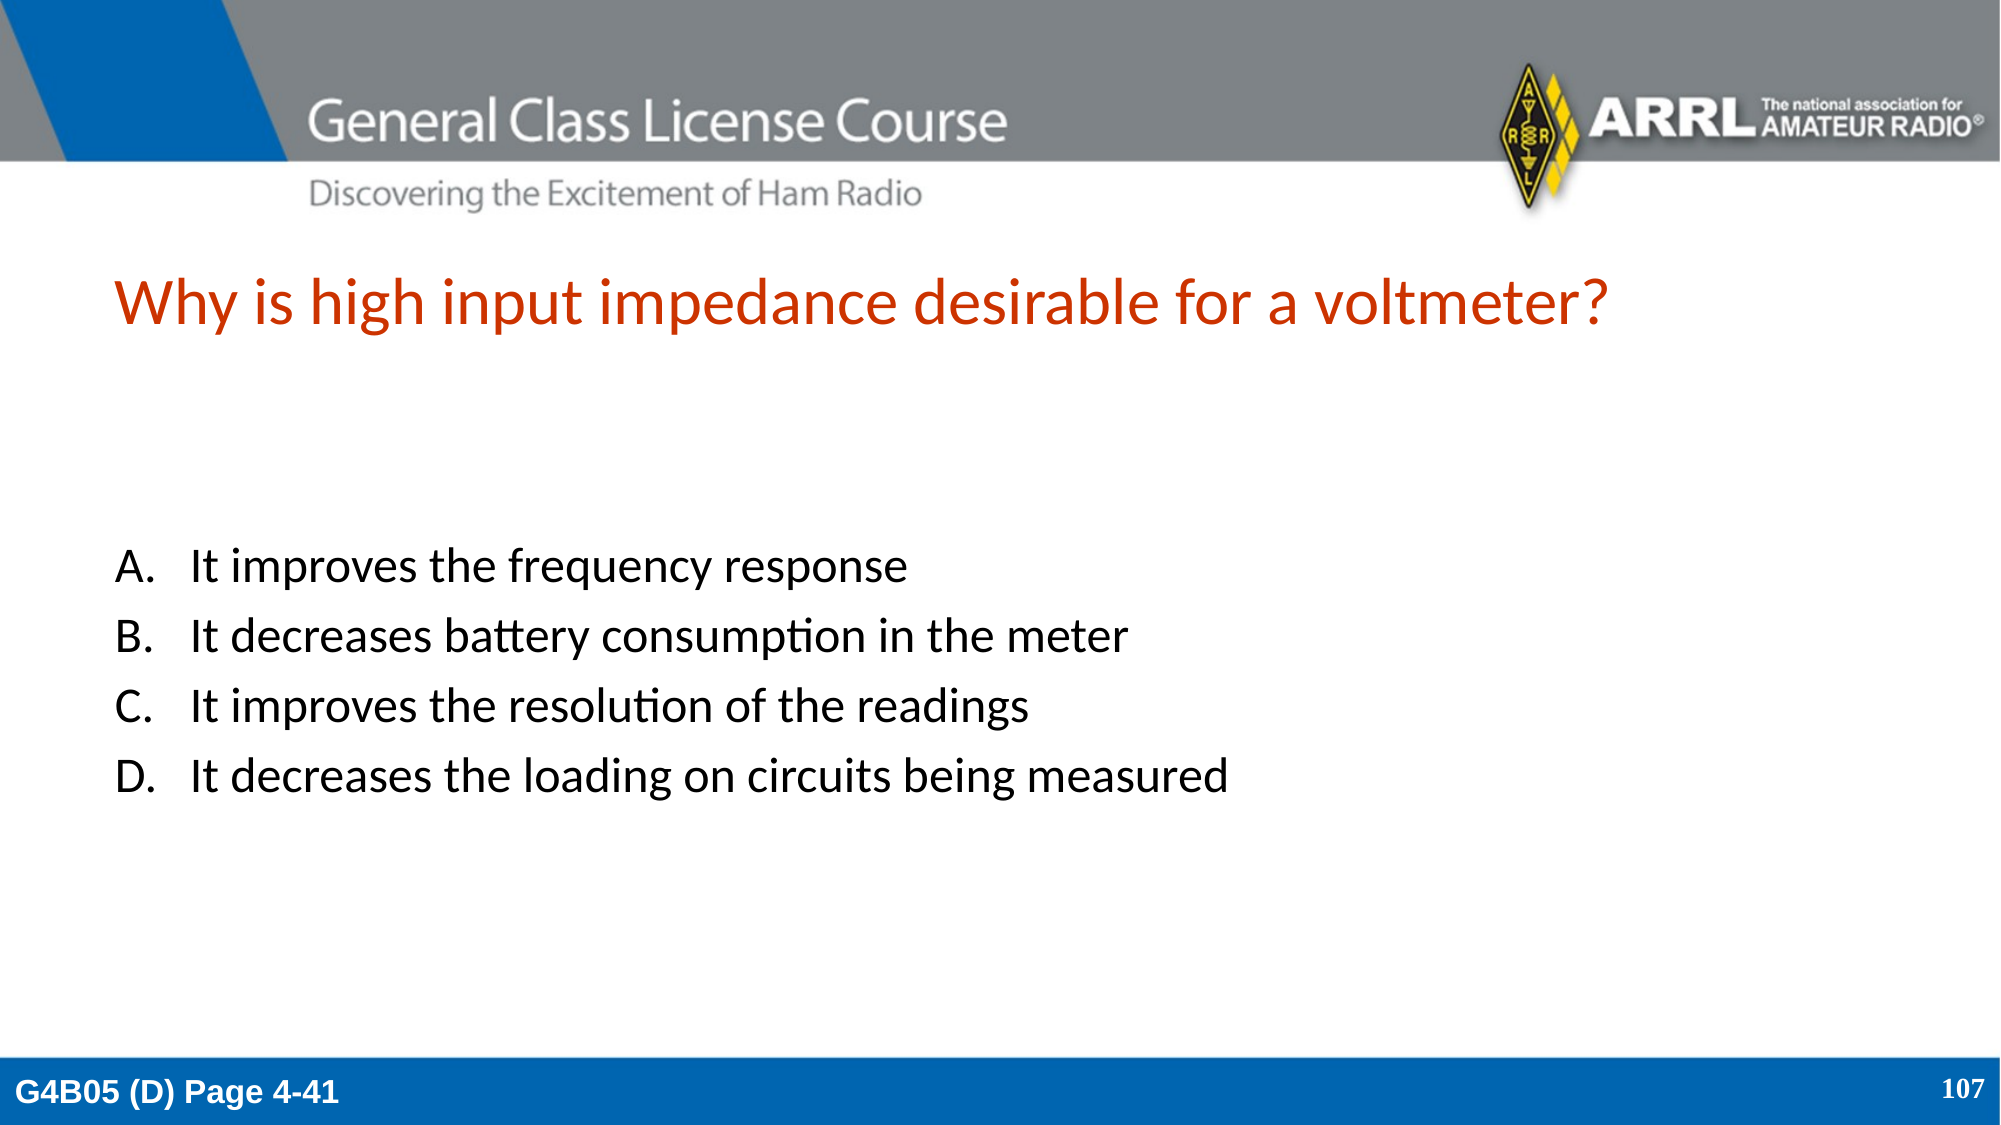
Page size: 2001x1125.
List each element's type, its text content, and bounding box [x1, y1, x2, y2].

text_box 107 [1875, 1062, 2000, 1113]
picture [0, 0, 2001, 1125]
text_box G4B05 (D) Page 4-41 [0, 1062, 1313, 1118]
list It improves the frequency response It decreases battery consumption in the meter It improves the resolution of the readings It decreases the loading on circuits being measured [99, 525, 1900, 1005]
title Why is high input impedance desirable for a voltmeter? [99, 249, 1900, 468]
